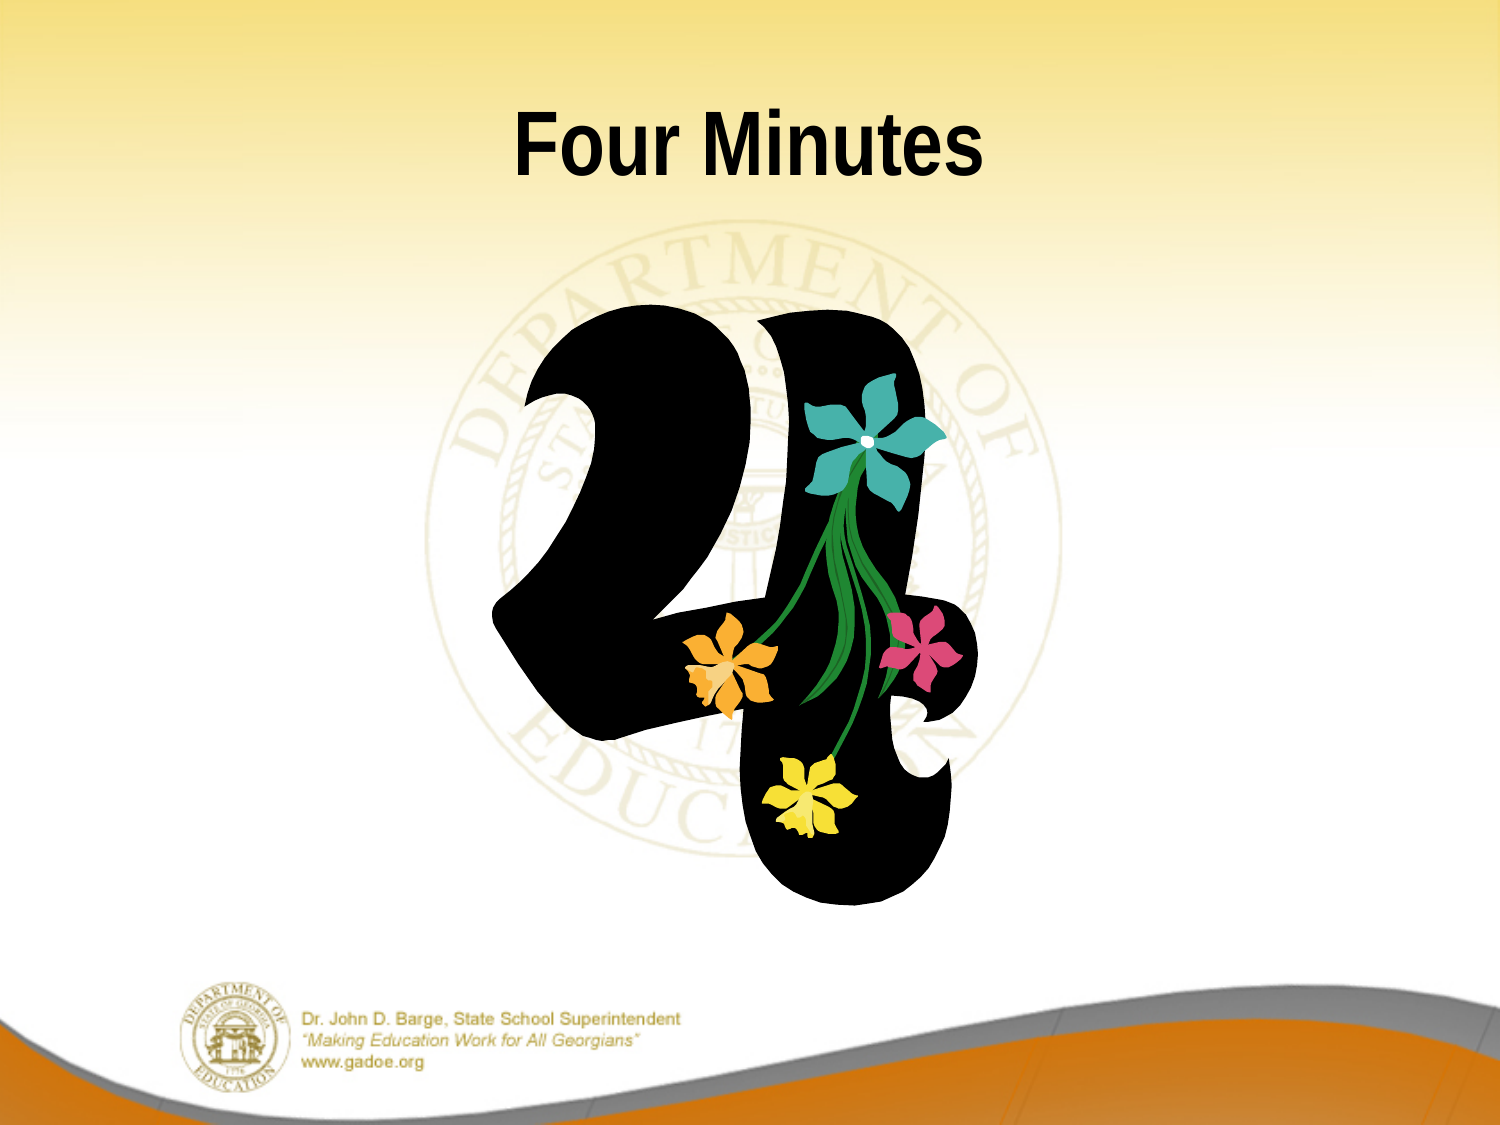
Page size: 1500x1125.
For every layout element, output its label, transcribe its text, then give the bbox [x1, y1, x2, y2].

picture [0, 0, 1500, 1125]
title Four Minutes [74, 44, 1426, 233]
